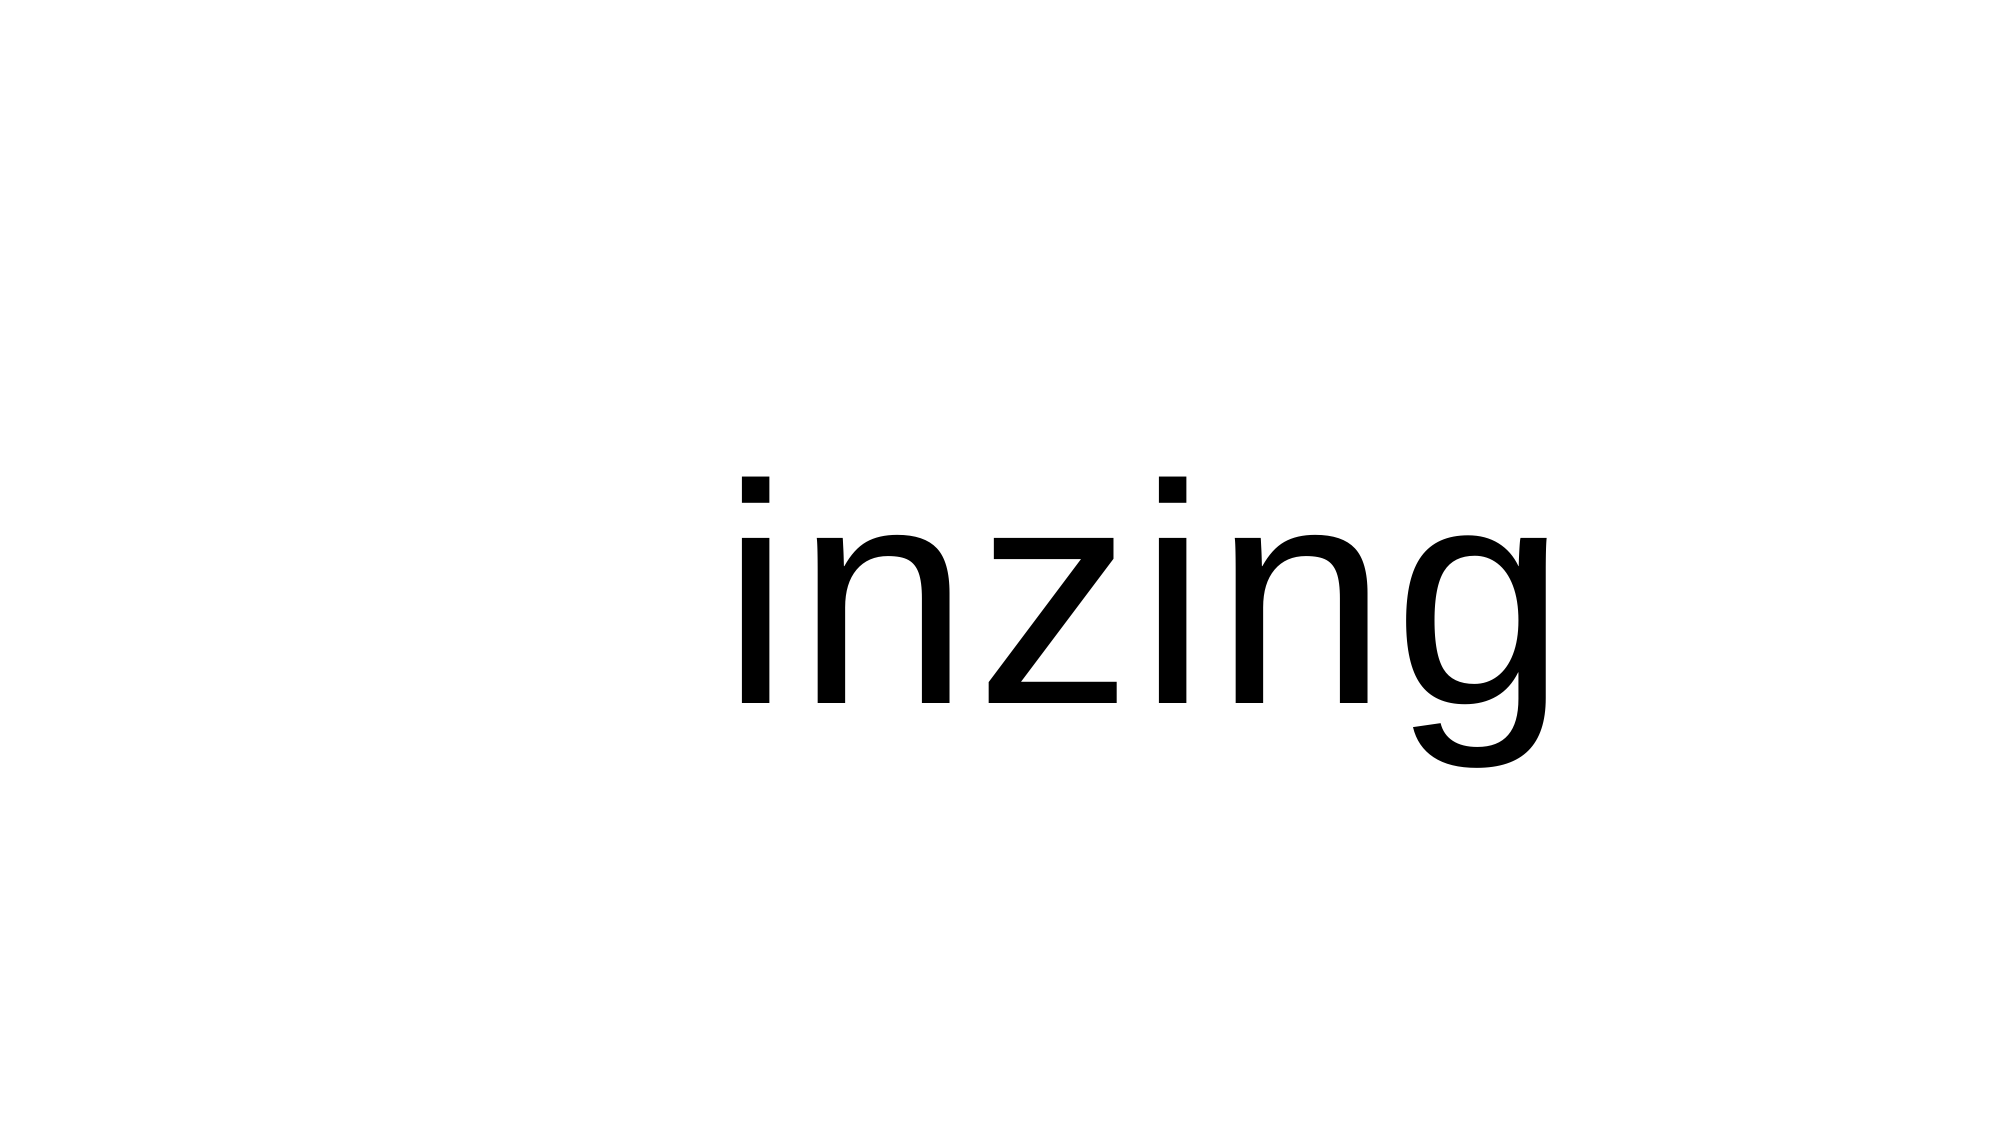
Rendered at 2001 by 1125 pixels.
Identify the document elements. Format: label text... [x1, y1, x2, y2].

title grinzing [0, 174, 2000, 779]
